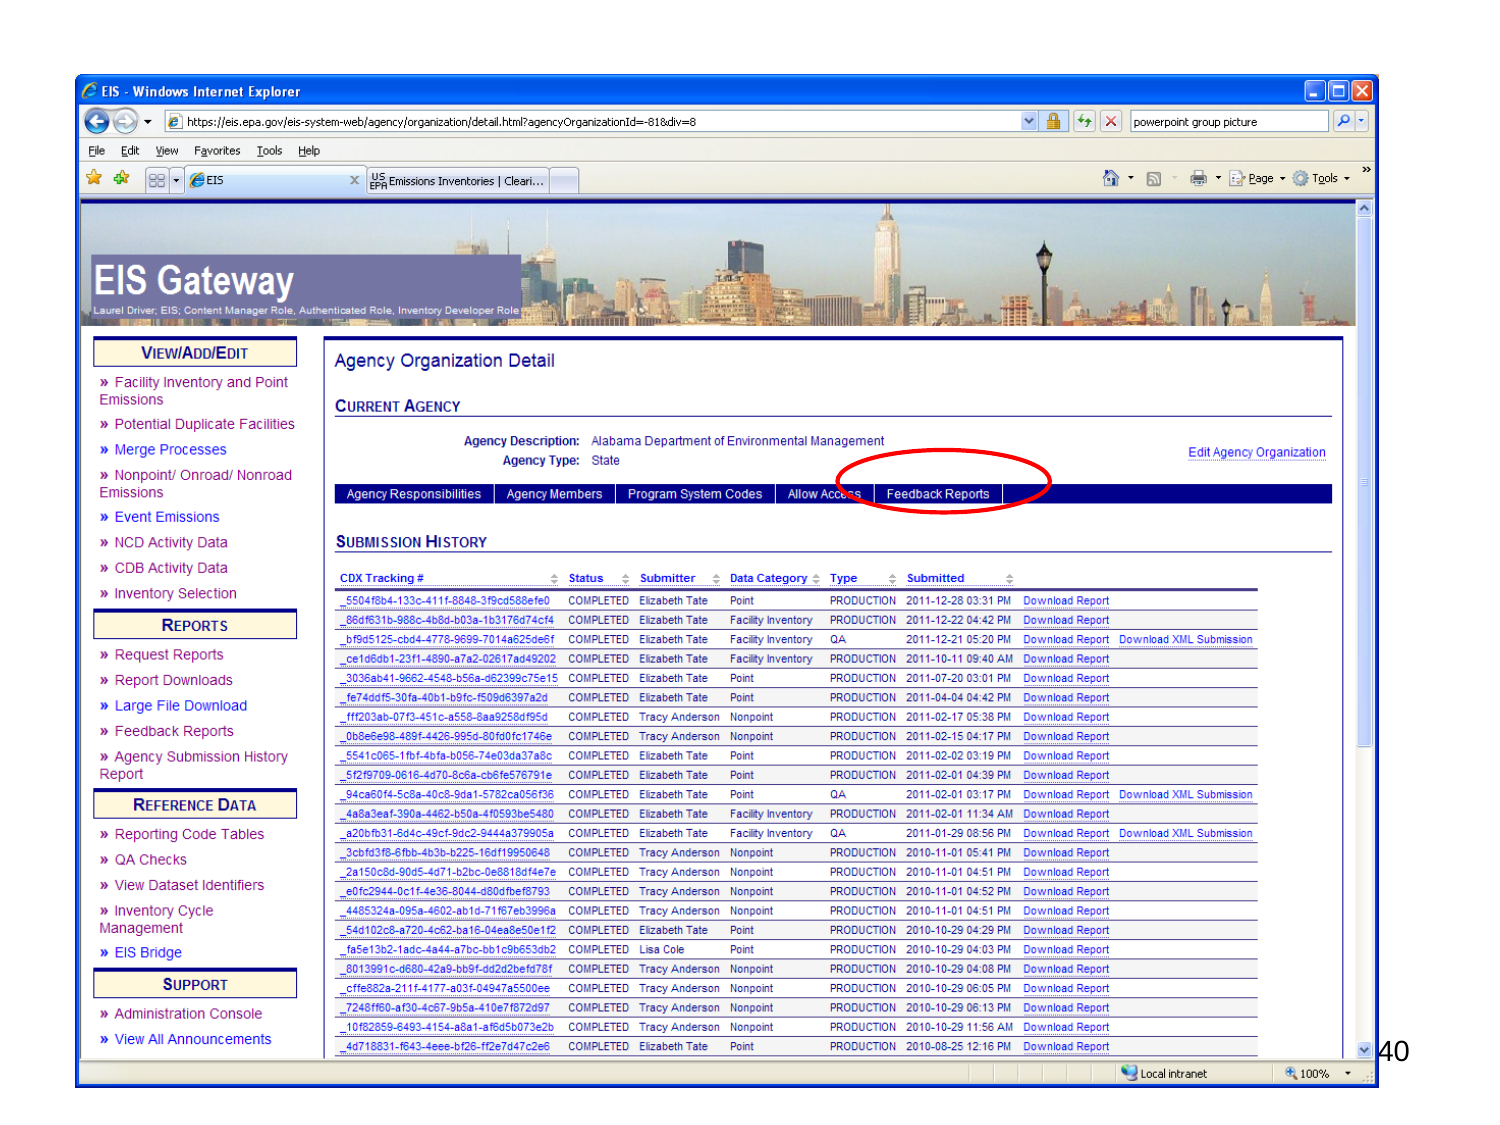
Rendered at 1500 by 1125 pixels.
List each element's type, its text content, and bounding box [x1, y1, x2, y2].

slide_number 40 [1074, 1024, 1426, 1103]
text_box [74, 74, 1379, 1088]
